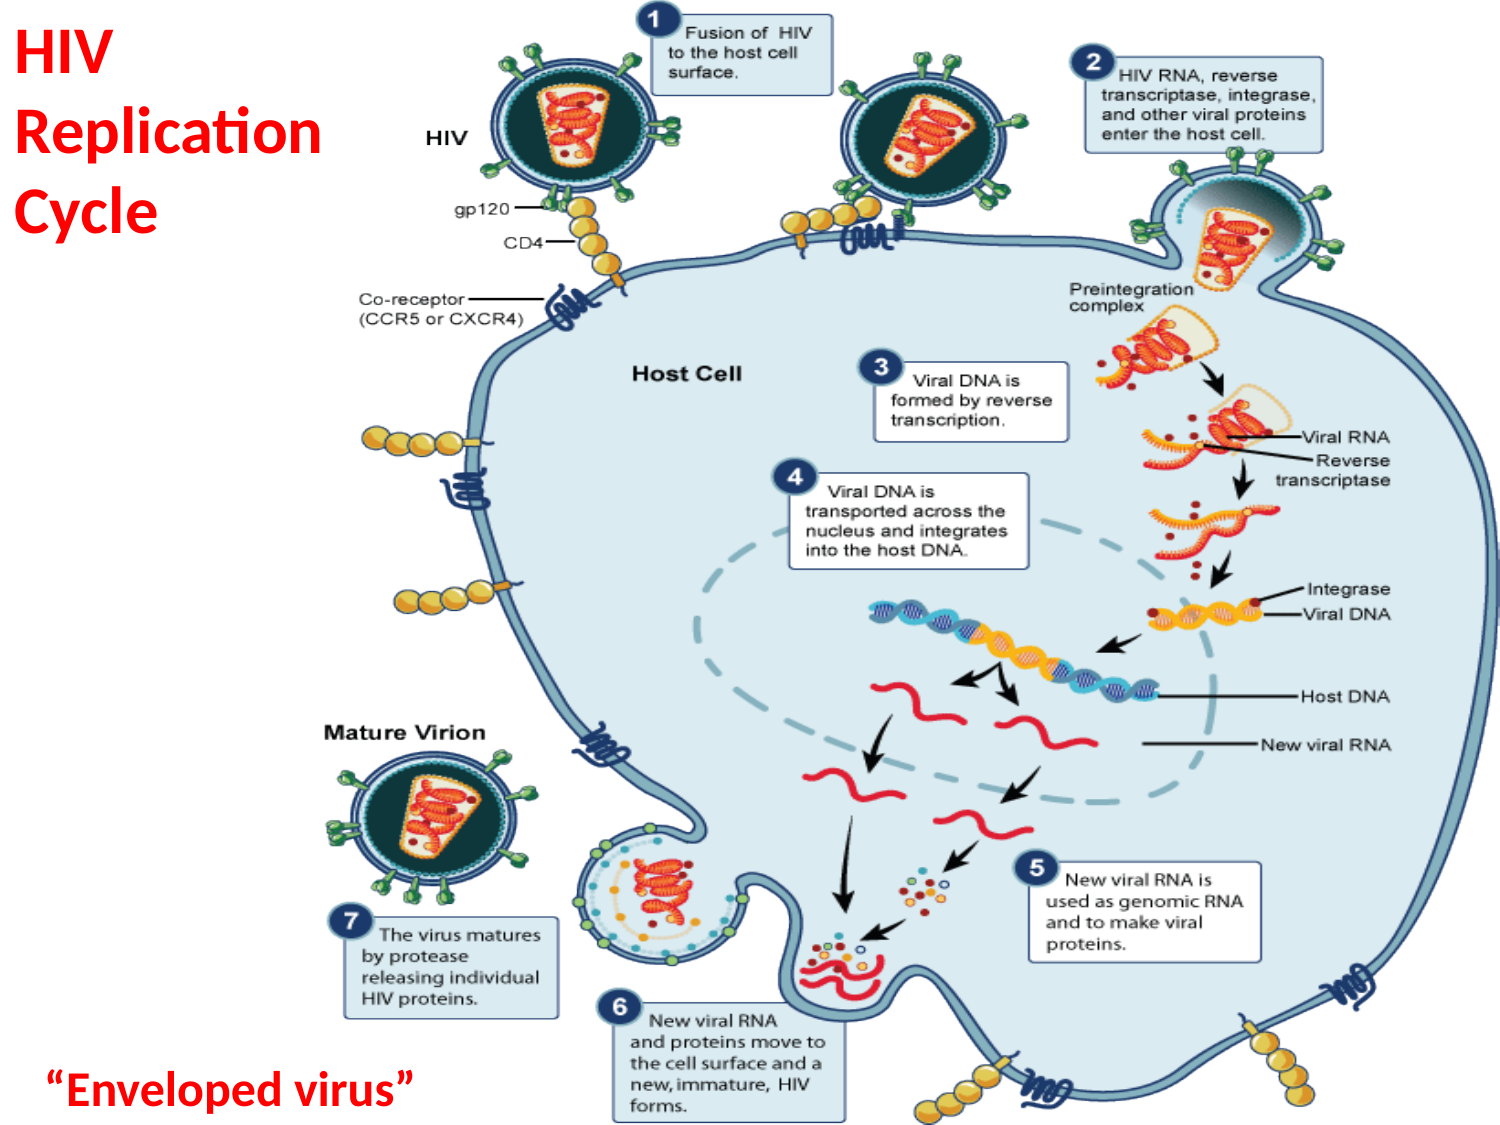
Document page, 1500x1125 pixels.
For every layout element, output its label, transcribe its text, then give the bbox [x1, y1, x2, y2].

text_box “Enveloped virus” [29, 1049, 319, 1124]
picture [323, 0, 1500, 1125]
text_box HIV Replication Cycle [0, 0, 321, 255]
